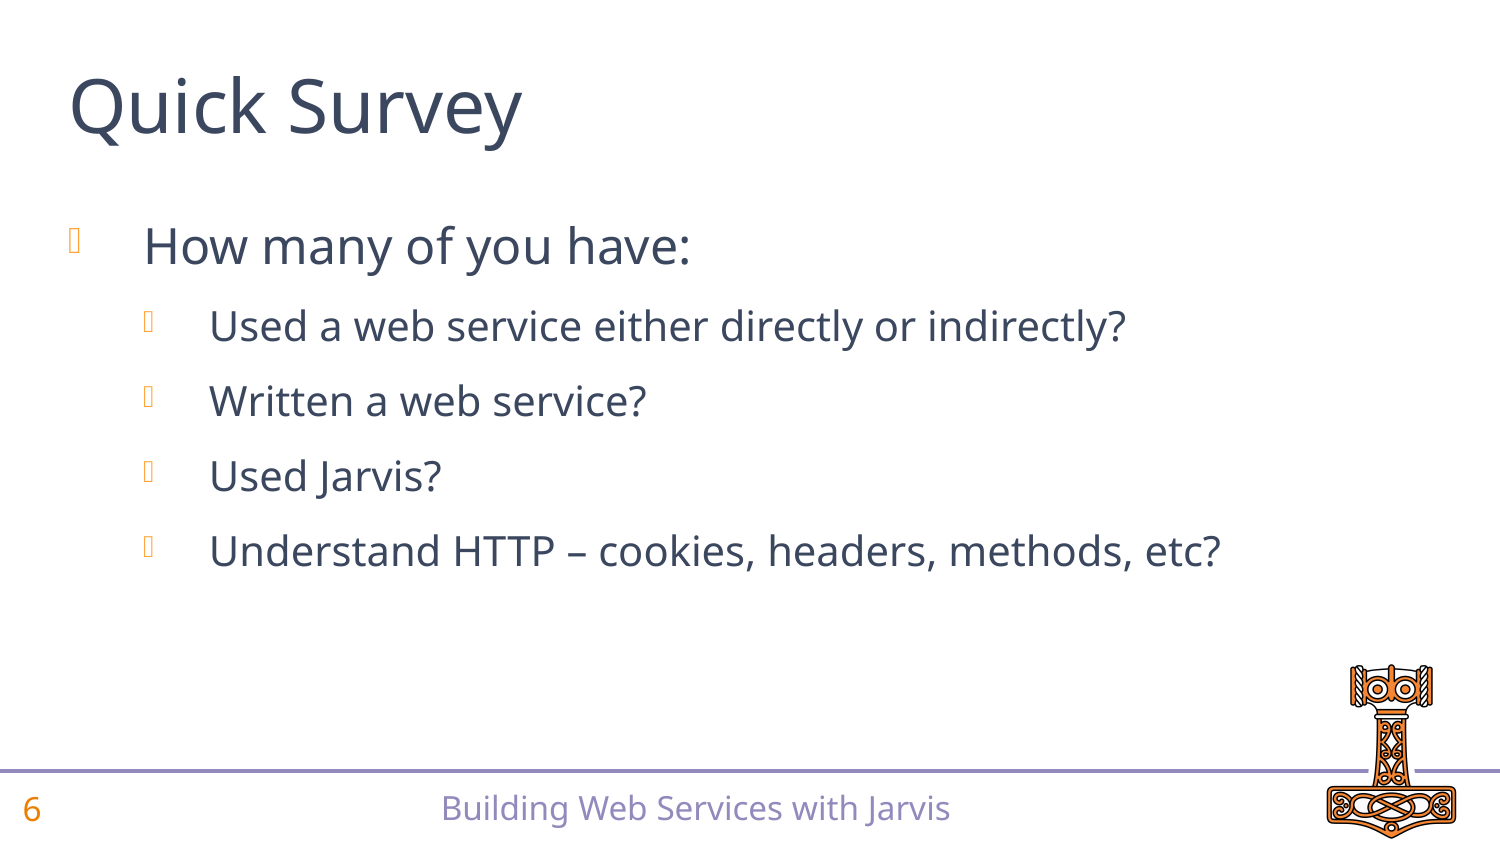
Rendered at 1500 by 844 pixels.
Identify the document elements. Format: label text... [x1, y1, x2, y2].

picture [1320, 655, 1461, 844]
title Quick Survey [53, 43, 1203, 157]
list How many of you have: Used a web service either directly or indirectly? Written a web service? Used Jarvis? Understand HTTP – cookies, headers, methods, etc? [53, 207, 1447, 740]
